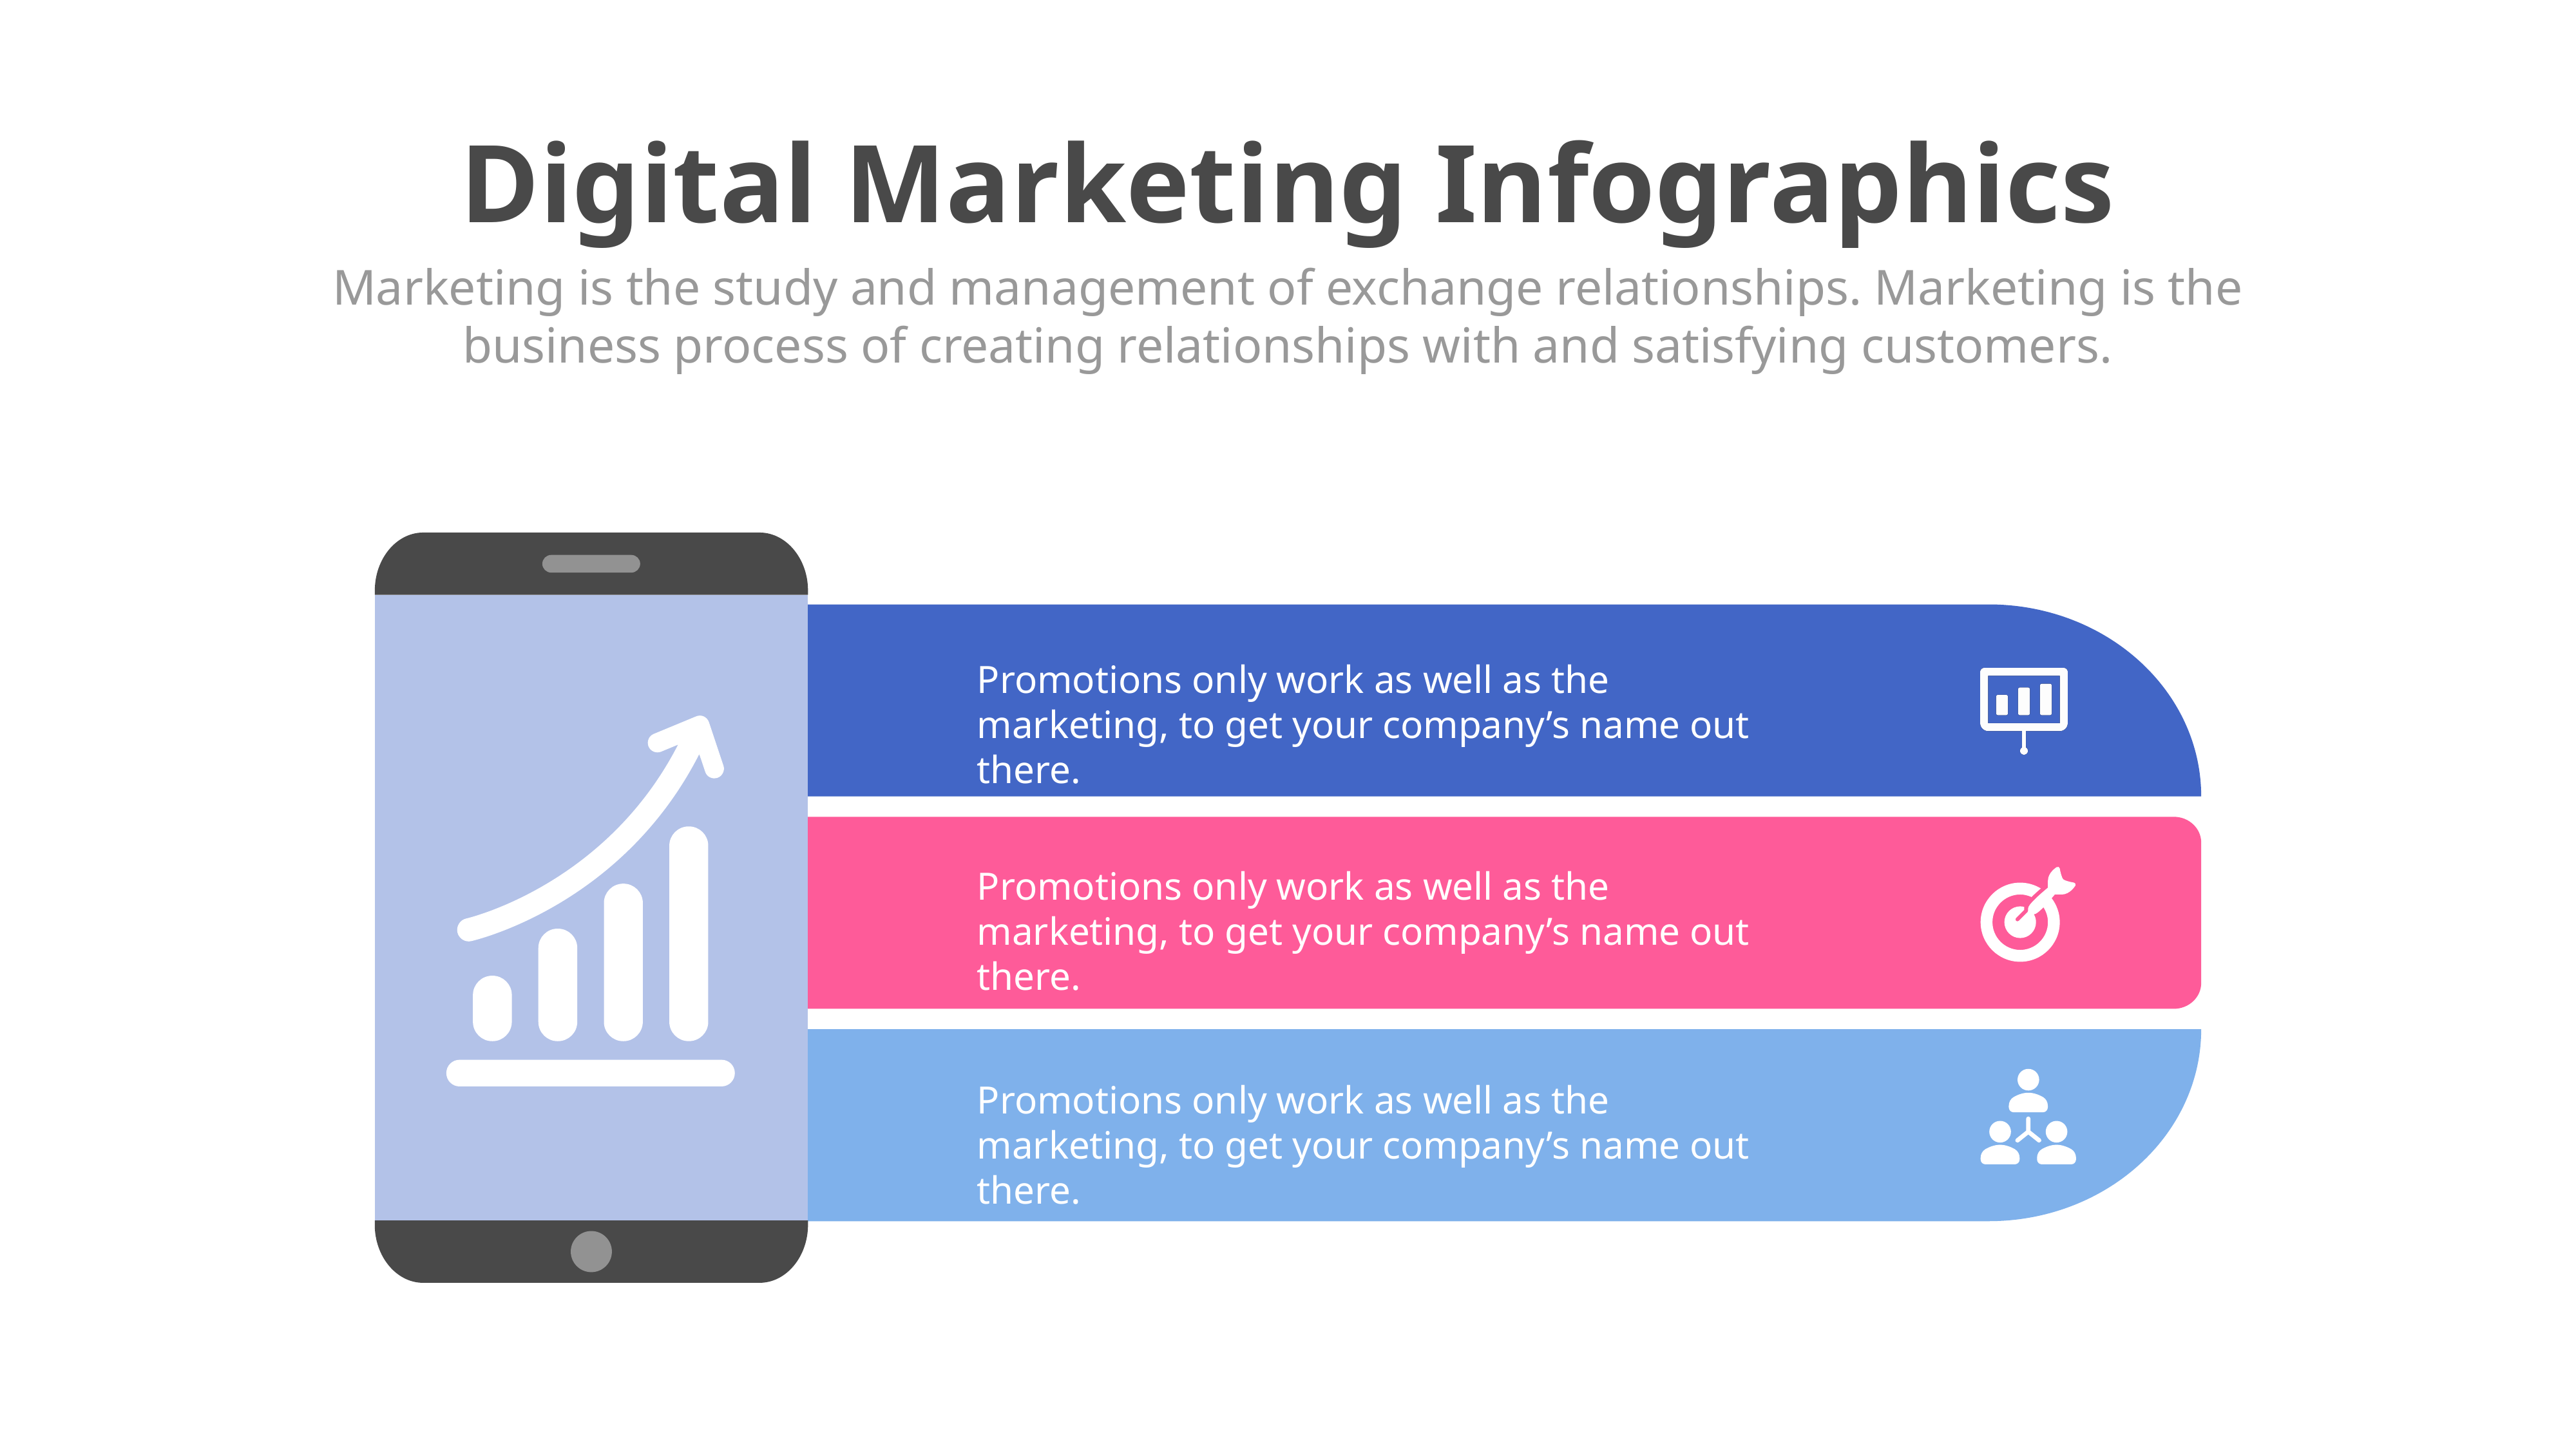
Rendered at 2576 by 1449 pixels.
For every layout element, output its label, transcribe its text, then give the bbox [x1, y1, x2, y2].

text_box [808, 1029, 2202, 1222]
text_box Promotions only work as well as the marketing, to get your company’s name out there. [968, 650, 1777, 796]
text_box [1980, 1068, 2076, 1164]
text_box [808, 604, 2202, 797]
text_box [808, 817, 2202, 1009]
text_box Promotions only work as well as the marketing, to get your company’s name out there. [968, 857, 1777, 1003]
text_box Marketing is the study and management of exchange relationships. Marketing is the business process of creating relationships with and satisfying customers. [281, 251, 2295, 377]
picture [1980, 668, 2068, 755]
text_box [1980, 867, 2075, 962]
text_box Digital Marketing Infographics [450, 110, 2125, 249]
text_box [374, 532, 808, 1283]
text_box Promotions only work as well as the marketing, to get your company’s name out there. [968, 1071, 1777, 1217]
